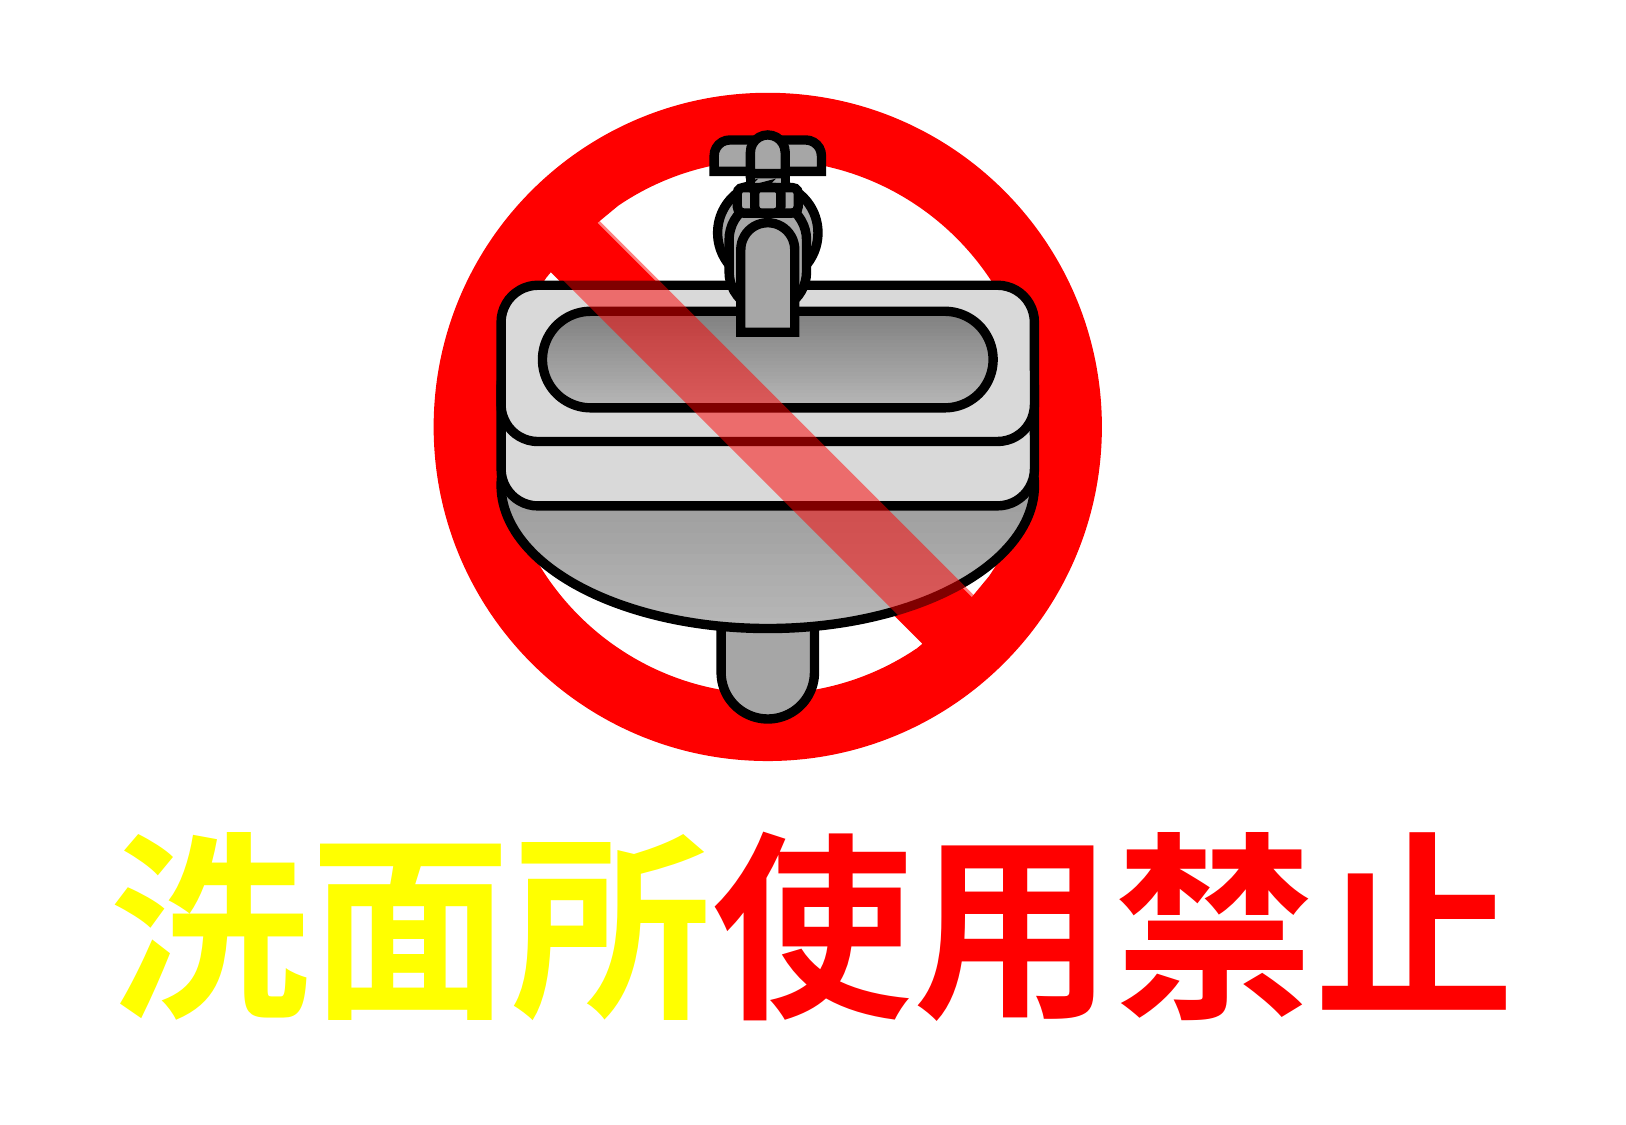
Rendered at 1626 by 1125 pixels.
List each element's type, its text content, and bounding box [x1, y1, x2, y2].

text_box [433, 92, 1103, 762]
text_box 洗面所使用禁止 [0, 794, 1625, 1050]
